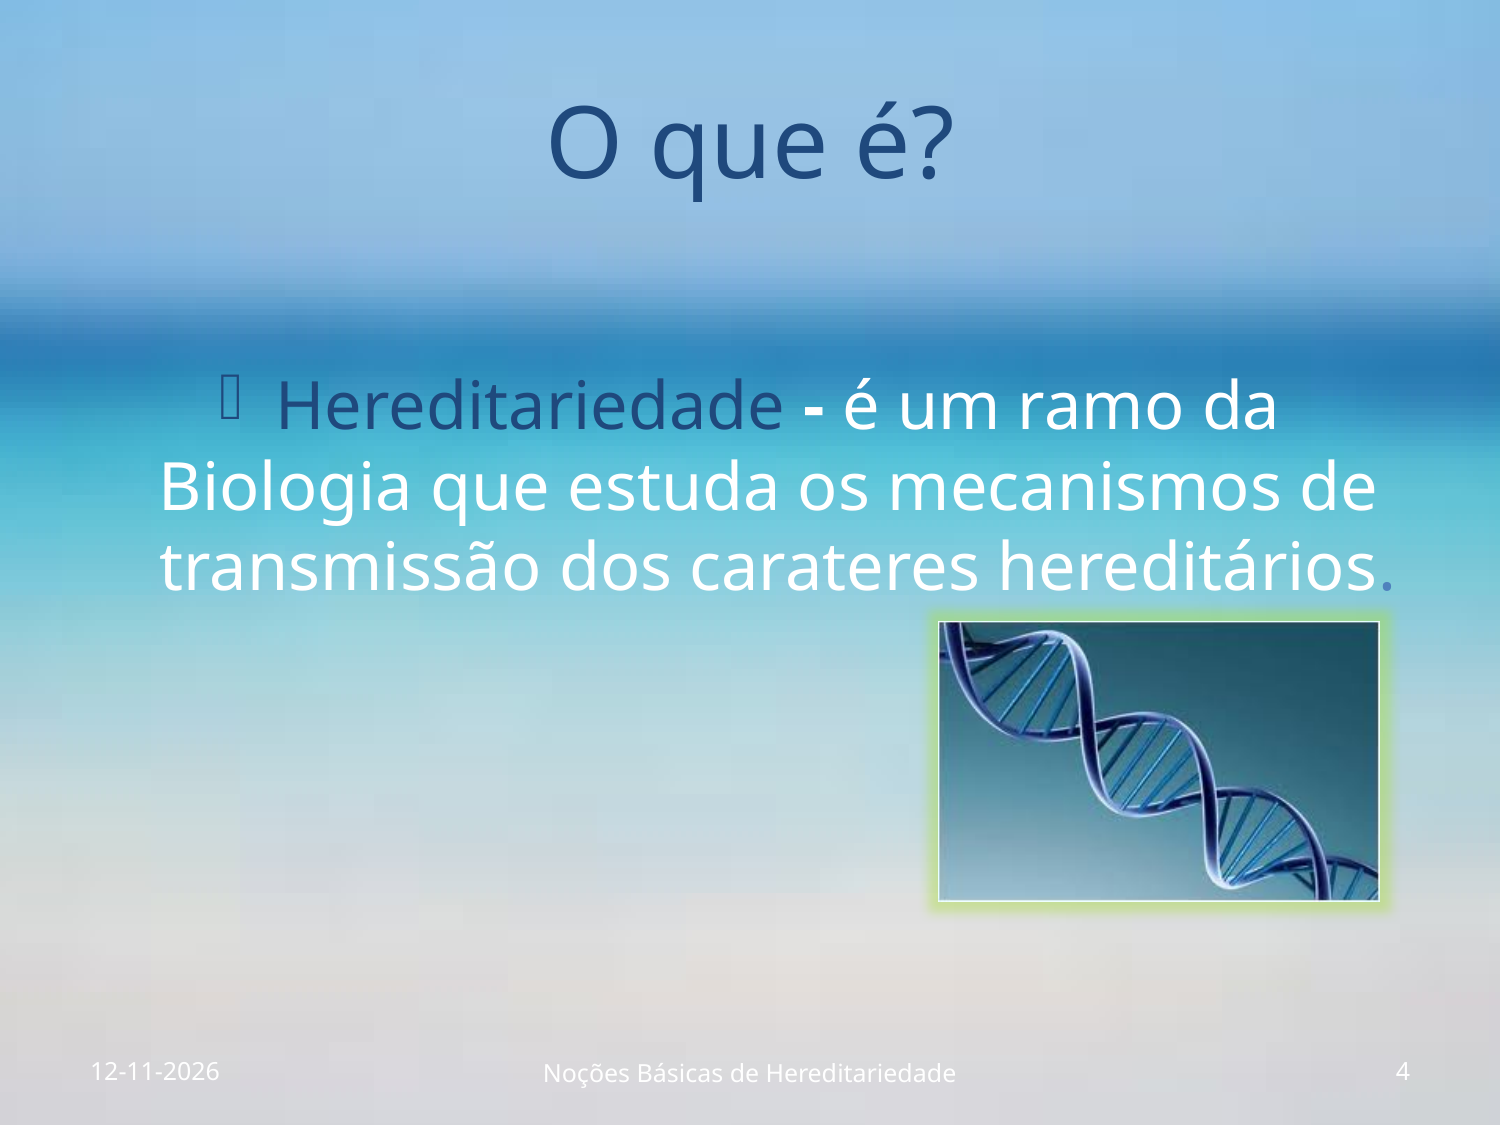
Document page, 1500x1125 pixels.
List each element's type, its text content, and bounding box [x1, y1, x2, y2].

picture [0, 0, 1500, 1125]
title O que é? [75, 45, 1425, 233]
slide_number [75, 1042, 425, 1103]
footer Noções Básicas de Hereditariedade [512, 1042, 988, 1103]
slide_number 4 [1074, 1042, 1425, 1103]
list Hereditariedade - é um ramo da Biologia que estuda os mecanismos de transmissão dos carateres hereditários. [75, 262, 1425, 1005]
